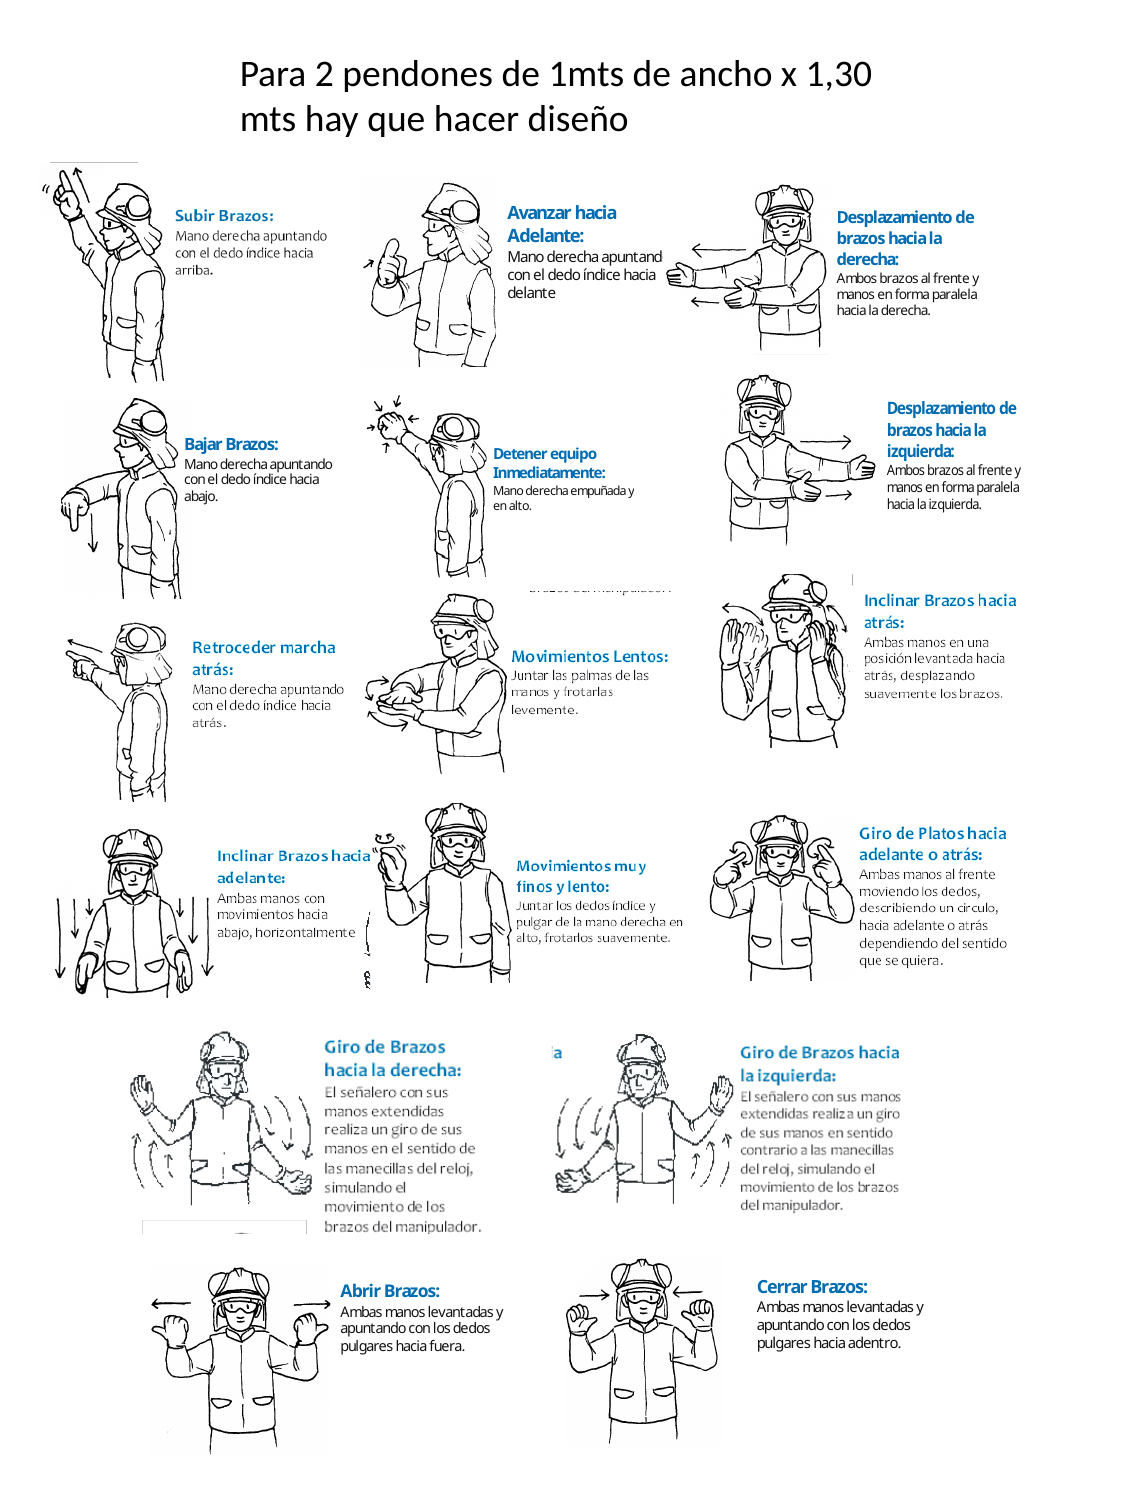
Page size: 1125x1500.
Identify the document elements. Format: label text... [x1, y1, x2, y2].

picture [59, 395, 333, 599]
picture [717, 368, 1049, 551]
picture [37, 160, 343, 383]
picture [362, 591, 672, 774]
picture [121, 1014, 483, 1234]
picture [362, 176, 998, 367]
text_box Para 2 pendones de 1mts de ancho x 1,30 mts hay que hacer diseño [225, 41, 893, 147]
picture [717, 573, 1019, 748]
picture [705, 809, 1009, 981]
picture [148, 1263, 510, 1458]
picture [562, 1252, 943, 1448]
picture [51, 800, 691, 998]
picture [62, 611, 346, 802]
picture [362, 395, 634, 578]
picture [551, 1031, 907, 1214]
